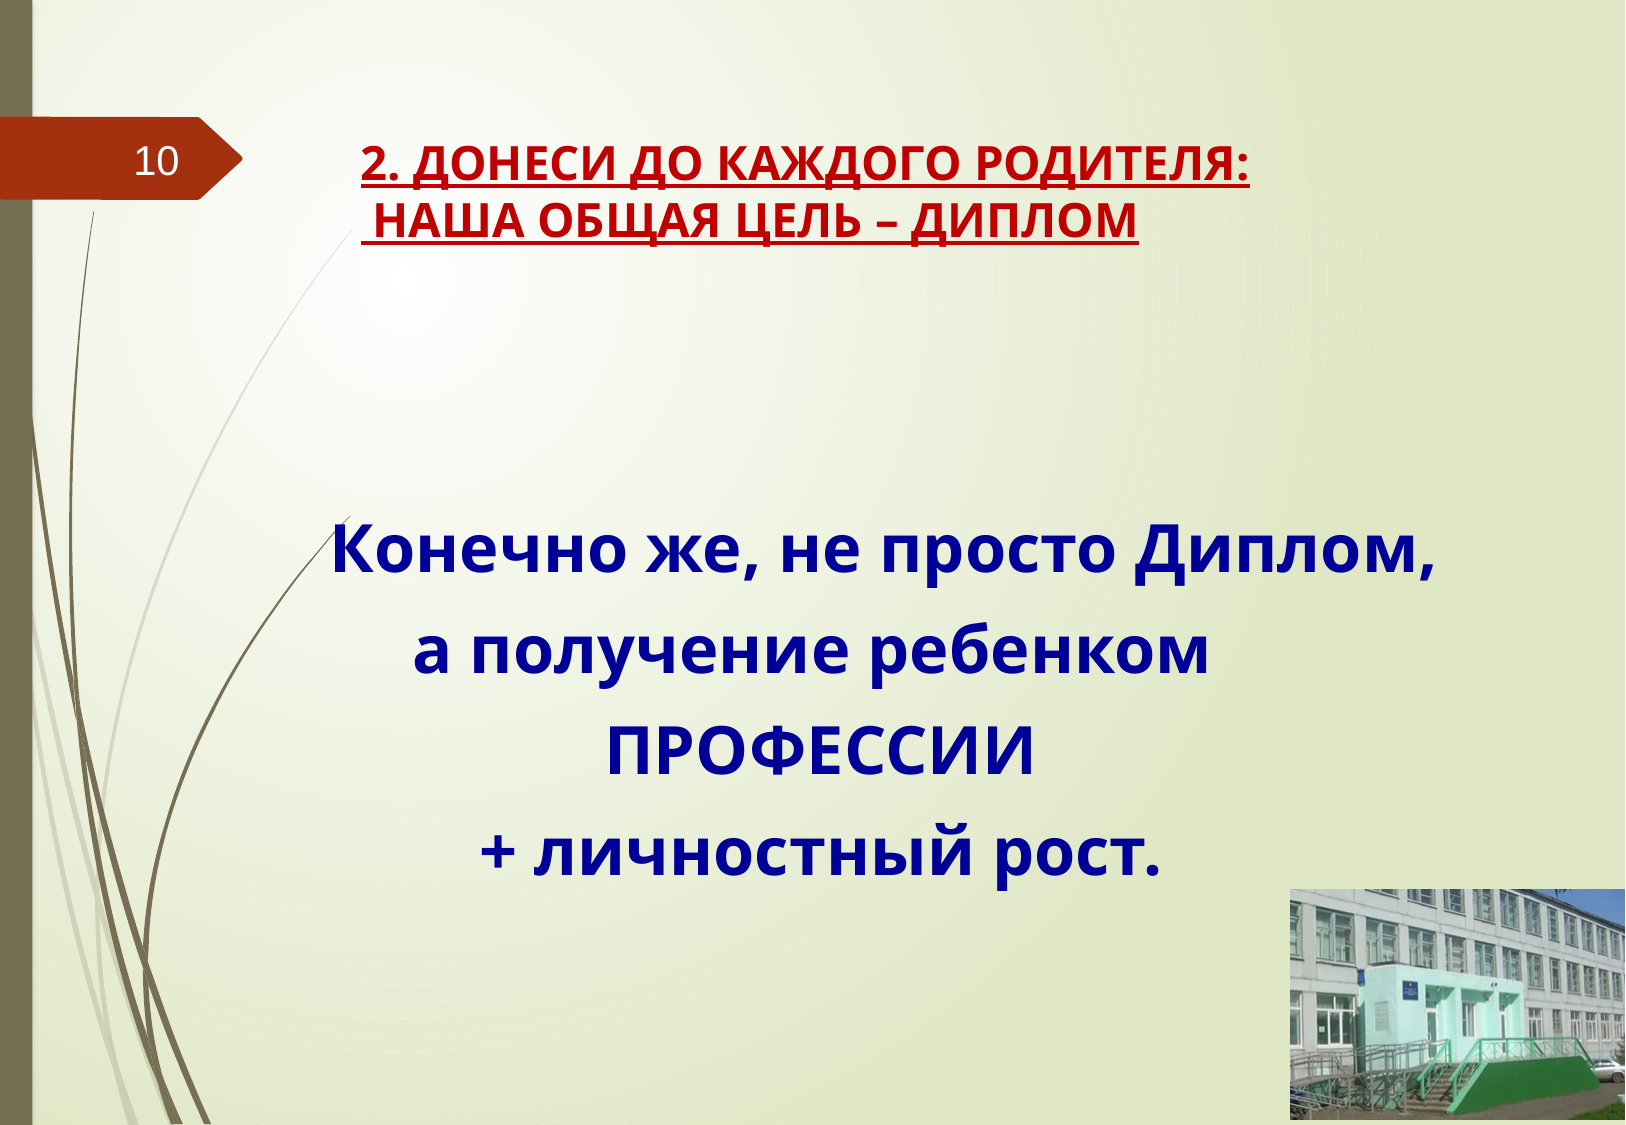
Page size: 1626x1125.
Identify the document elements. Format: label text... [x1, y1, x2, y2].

title 2. ДОНЕСИ ДО КАЖДОГО РОДИТЕЛЯ: НАША ОБЩАЯ ЦЕЛЬ – ДИПЛОМ [345, 0, 1517, 313]
list Конечно же, не просто Диплом, а получение ребенком ПРОФЕССИИ + личностный рост. [81, 498, 1544, 1005]
slide_number 10 [90, 129, 195, 190]
picture [1289, 889, 1625, 1121]
